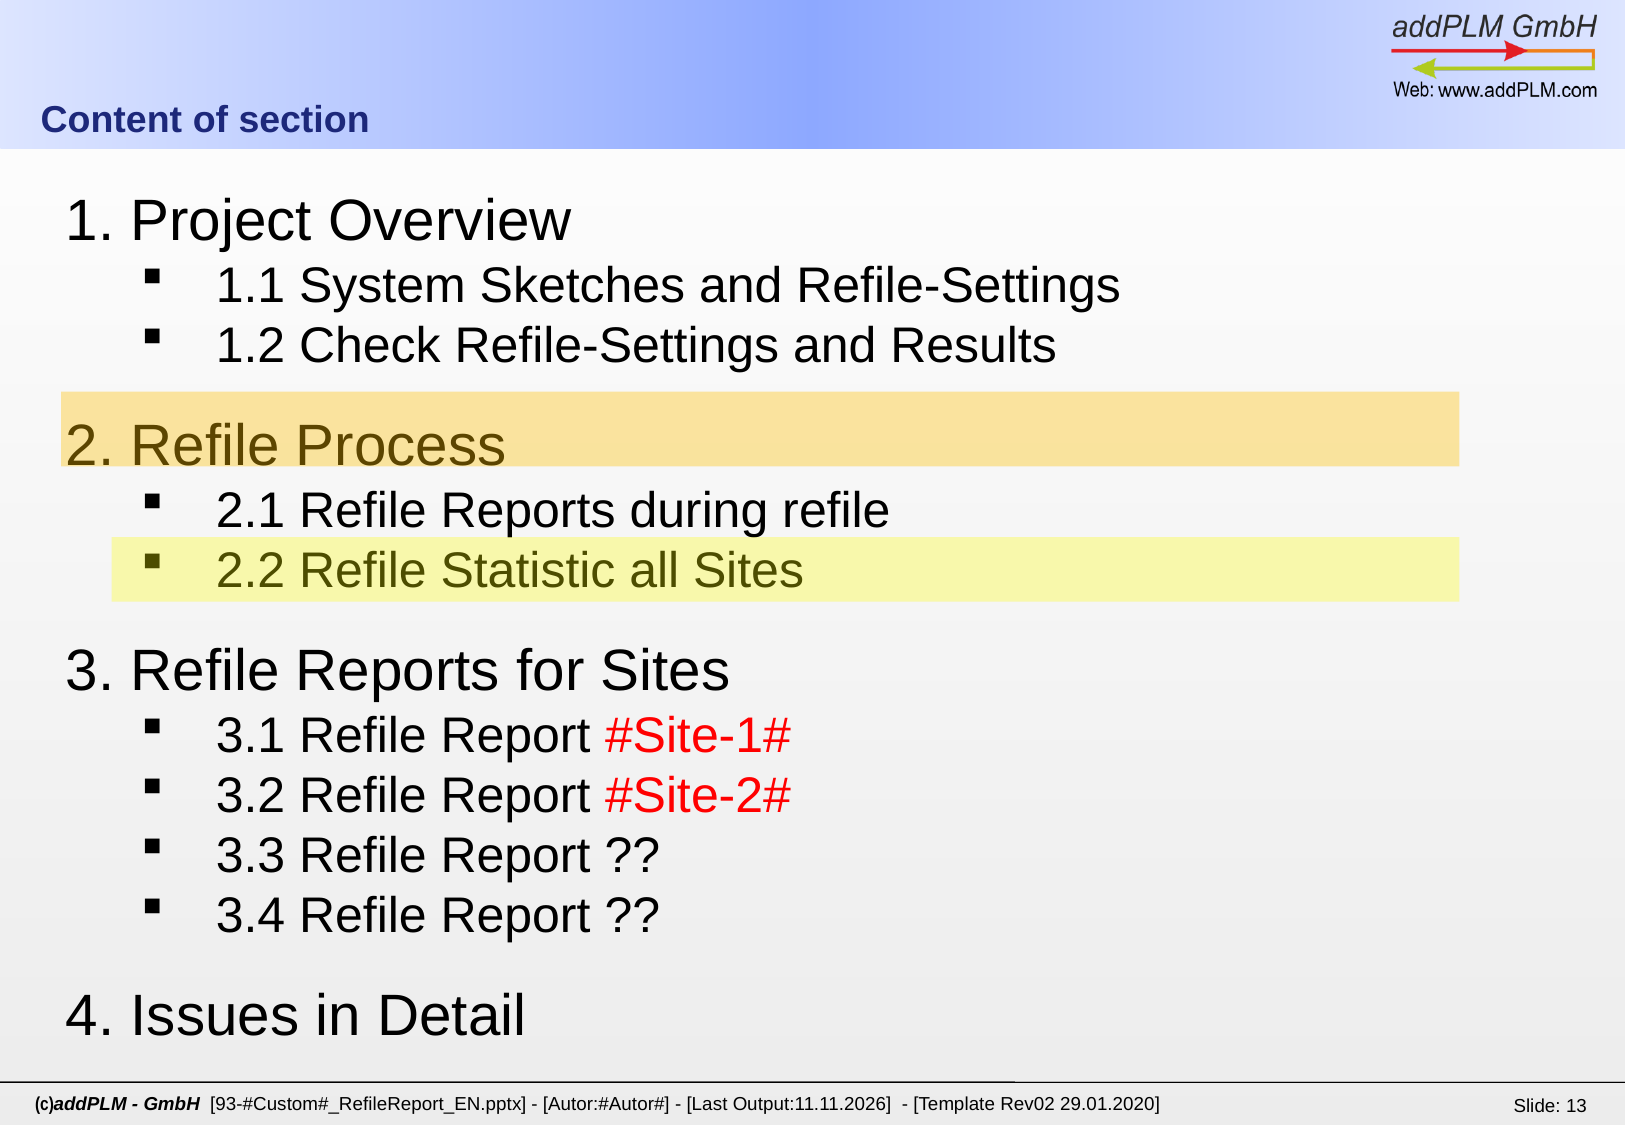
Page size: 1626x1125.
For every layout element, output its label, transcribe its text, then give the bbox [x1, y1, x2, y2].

picture [1391, 14, 1597, 97]
text_box [61, 391, 1460, 467]
text_box [111, 537, 1460, 602]
title Content of section [40, 67, 1582, 131]
